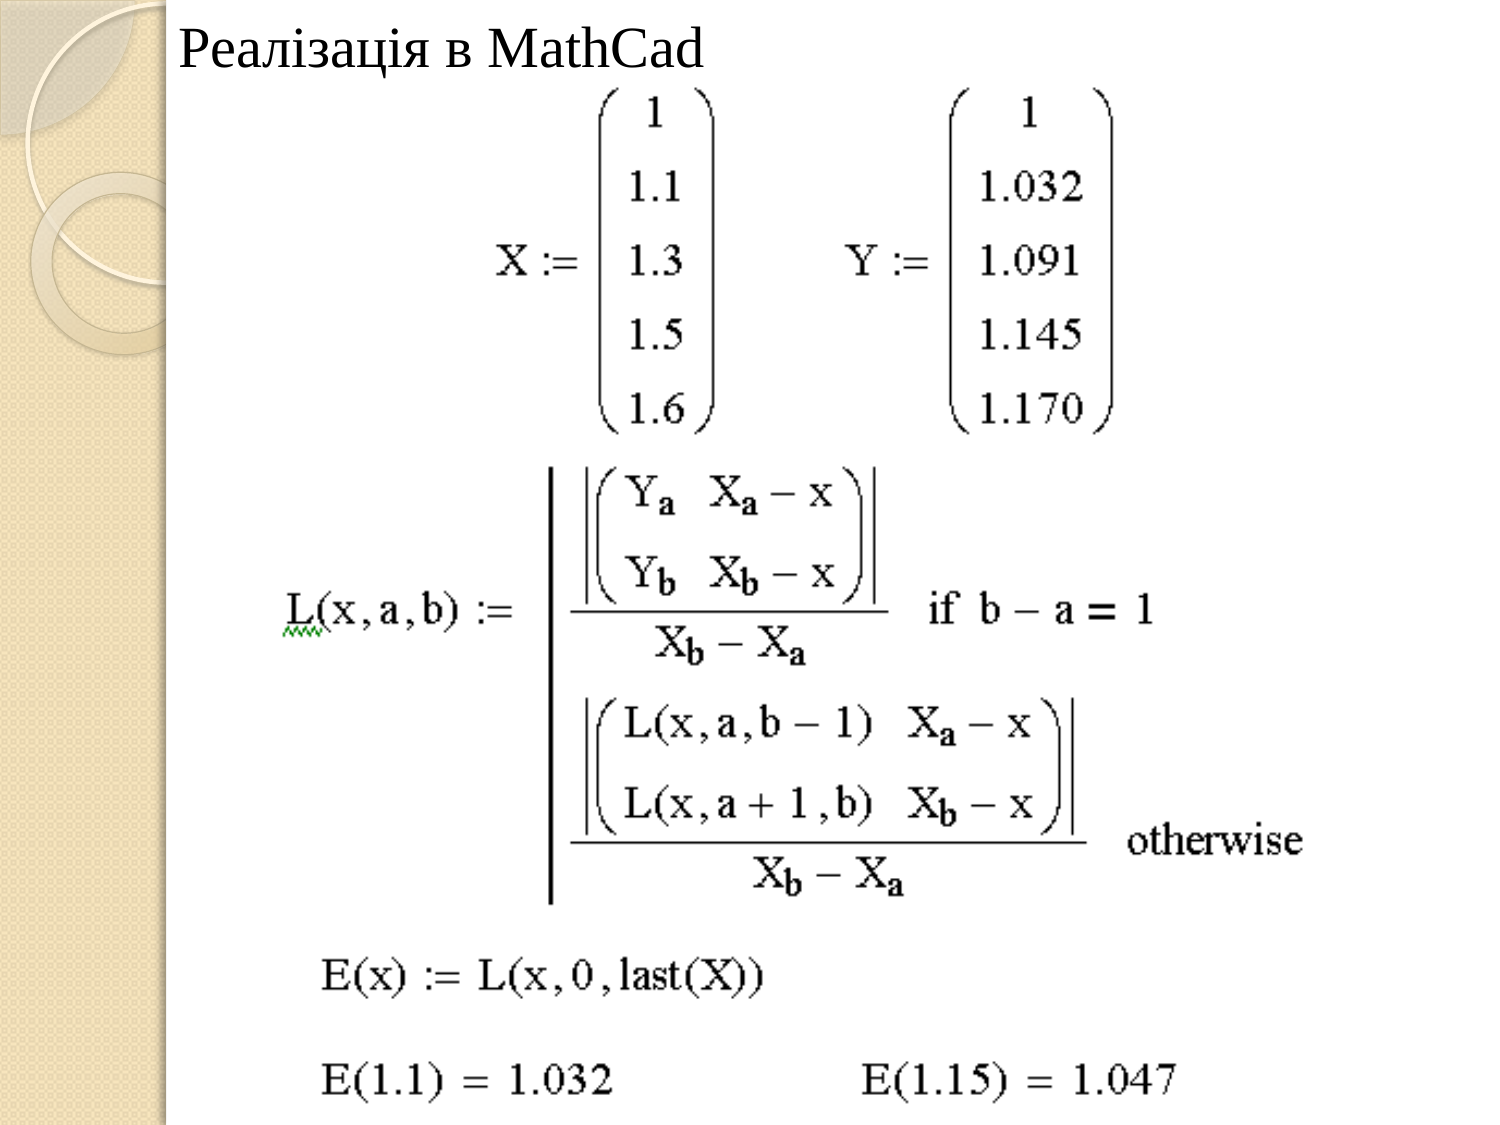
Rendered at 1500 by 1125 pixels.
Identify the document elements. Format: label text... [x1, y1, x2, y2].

text_box Реалізація в MathCad [163, 1, 720, 87]
picture [253, 84, 1329, 1121]
